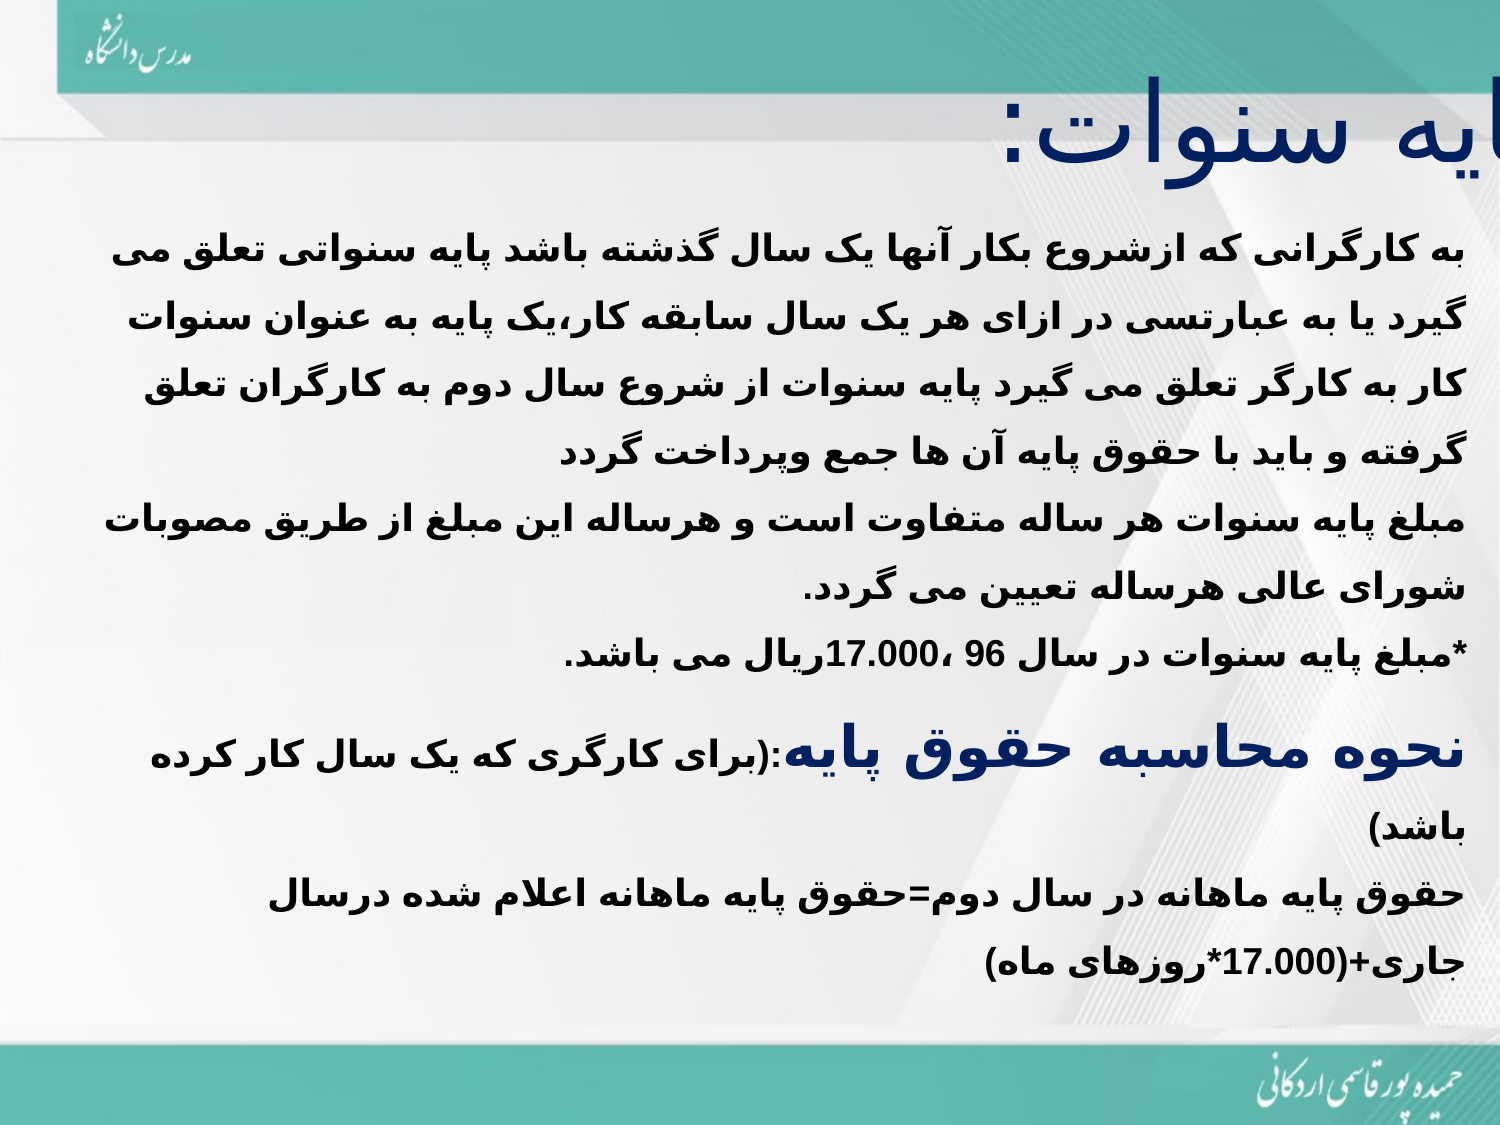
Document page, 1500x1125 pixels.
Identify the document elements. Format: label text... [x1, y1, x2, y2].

text_box به کارگرانی که ازشروع بکار آنها یک سال گذشته باشد پایه سنواتی تعلق می گیرد یا به عبارتسی در ازای هر یک سال سابقه کار،یک پایه به عنوان سنوات کار به کارگر تعلق می گیرد پایه سنوات از شروع سال دوم به کارگران تعلق گرفته و باید با حقوق پایه آن ها جمع وپرداخت گردد مبلغ پایه سنوات هر ساله متفاوت است و هرساله این مبلغ از طریق مصوبات شورای عالی هرساله تعیین می گردد. *مبلغ پایه سنوات در سال 96 ،17.000ریال می باشد. نحوه محاسبه حقوق پایه:(برای کارگری که یک سال کار کرده باشد) حقوق پایه ماهانه در سال دوم=حقوق پایه ماهانه اعلام شده درسال جاری+(17.000*روزهای ماه) [49, 194, 1483, 875]
picture [0, 0, 1500, 1125]
text_box پایه سنوات: [979, 42, 1500, 193]
